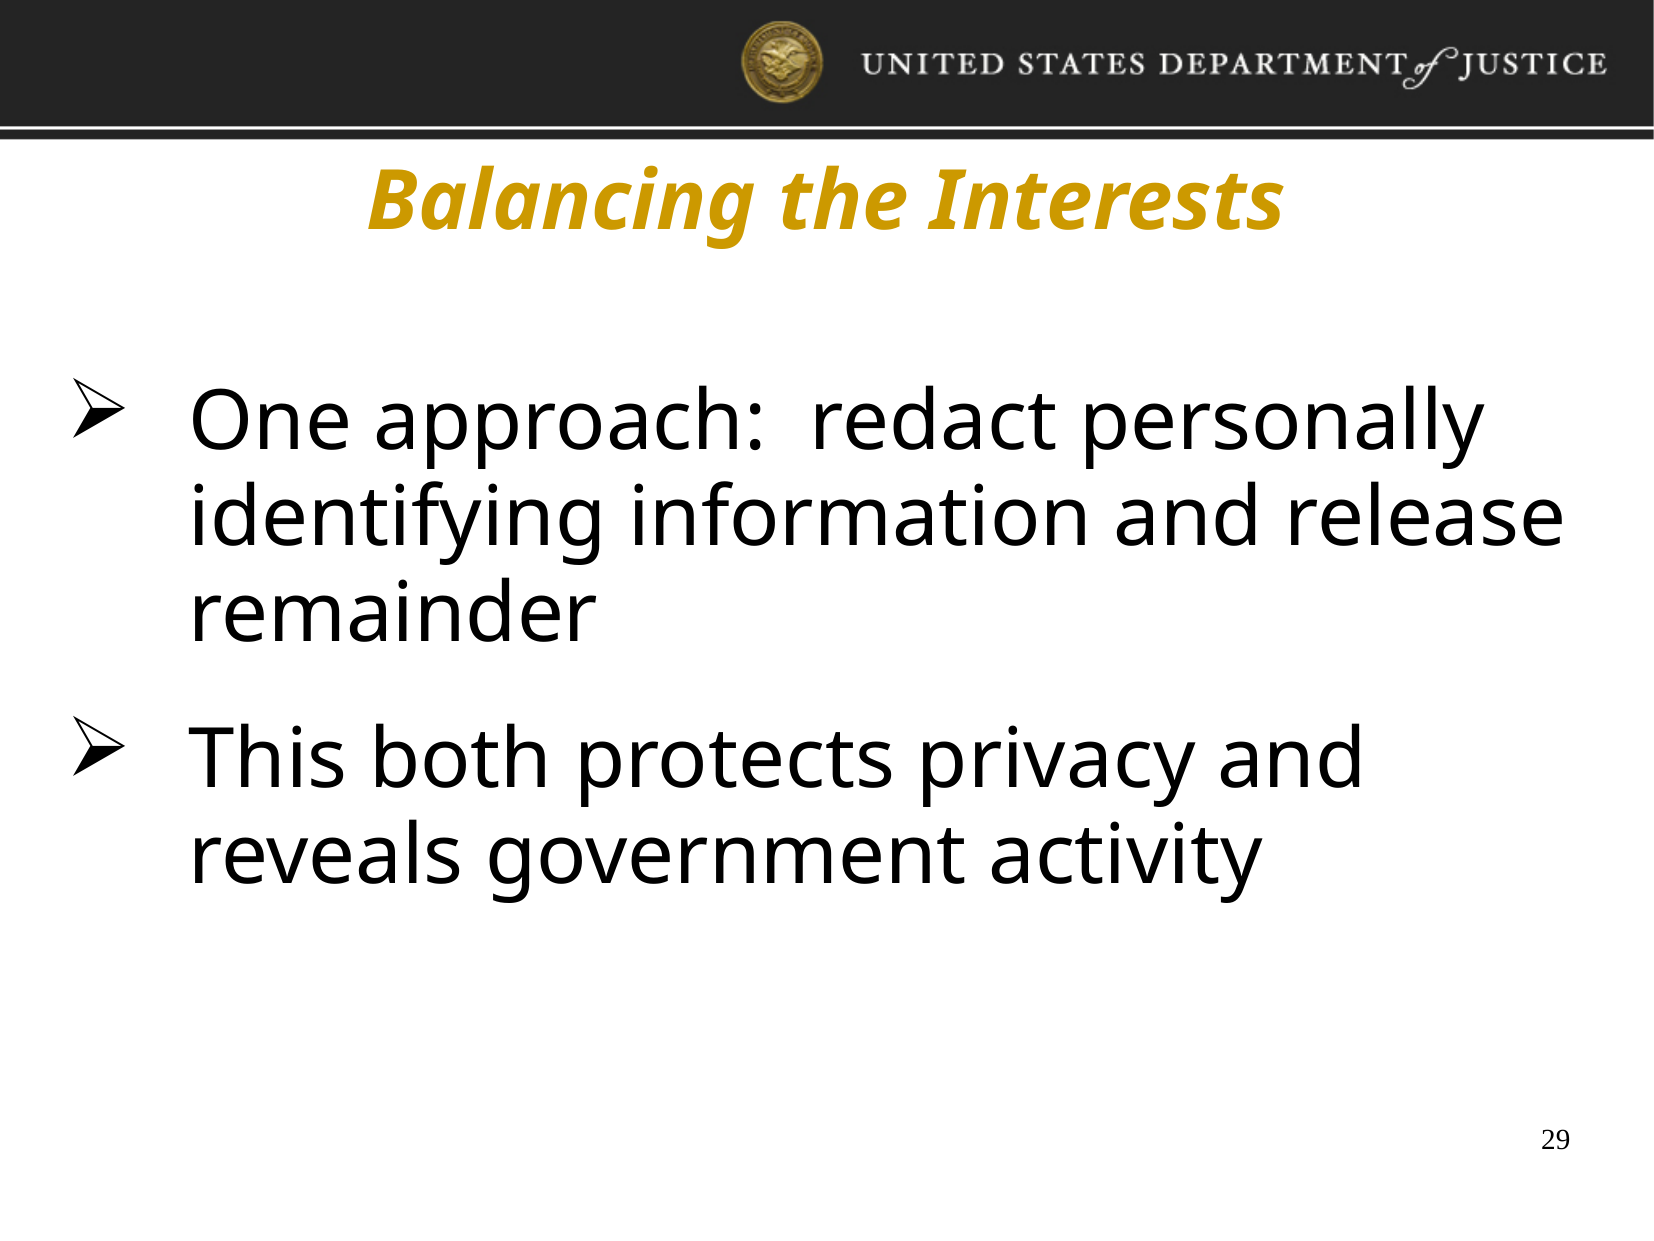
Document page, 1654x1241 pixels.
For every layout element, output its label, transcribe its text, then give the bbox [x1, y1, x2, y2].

text_box One approach: redact personally identifying information and release remainder This both protects privacy and reveals government activity [50, 263, 1604, 912]
slide_number 29 [1185, 1122, 1571, 1208]
picture [0, 0, 1654, 1236]
text_box Balancing the Interests [33, 145, 1621, 256]
